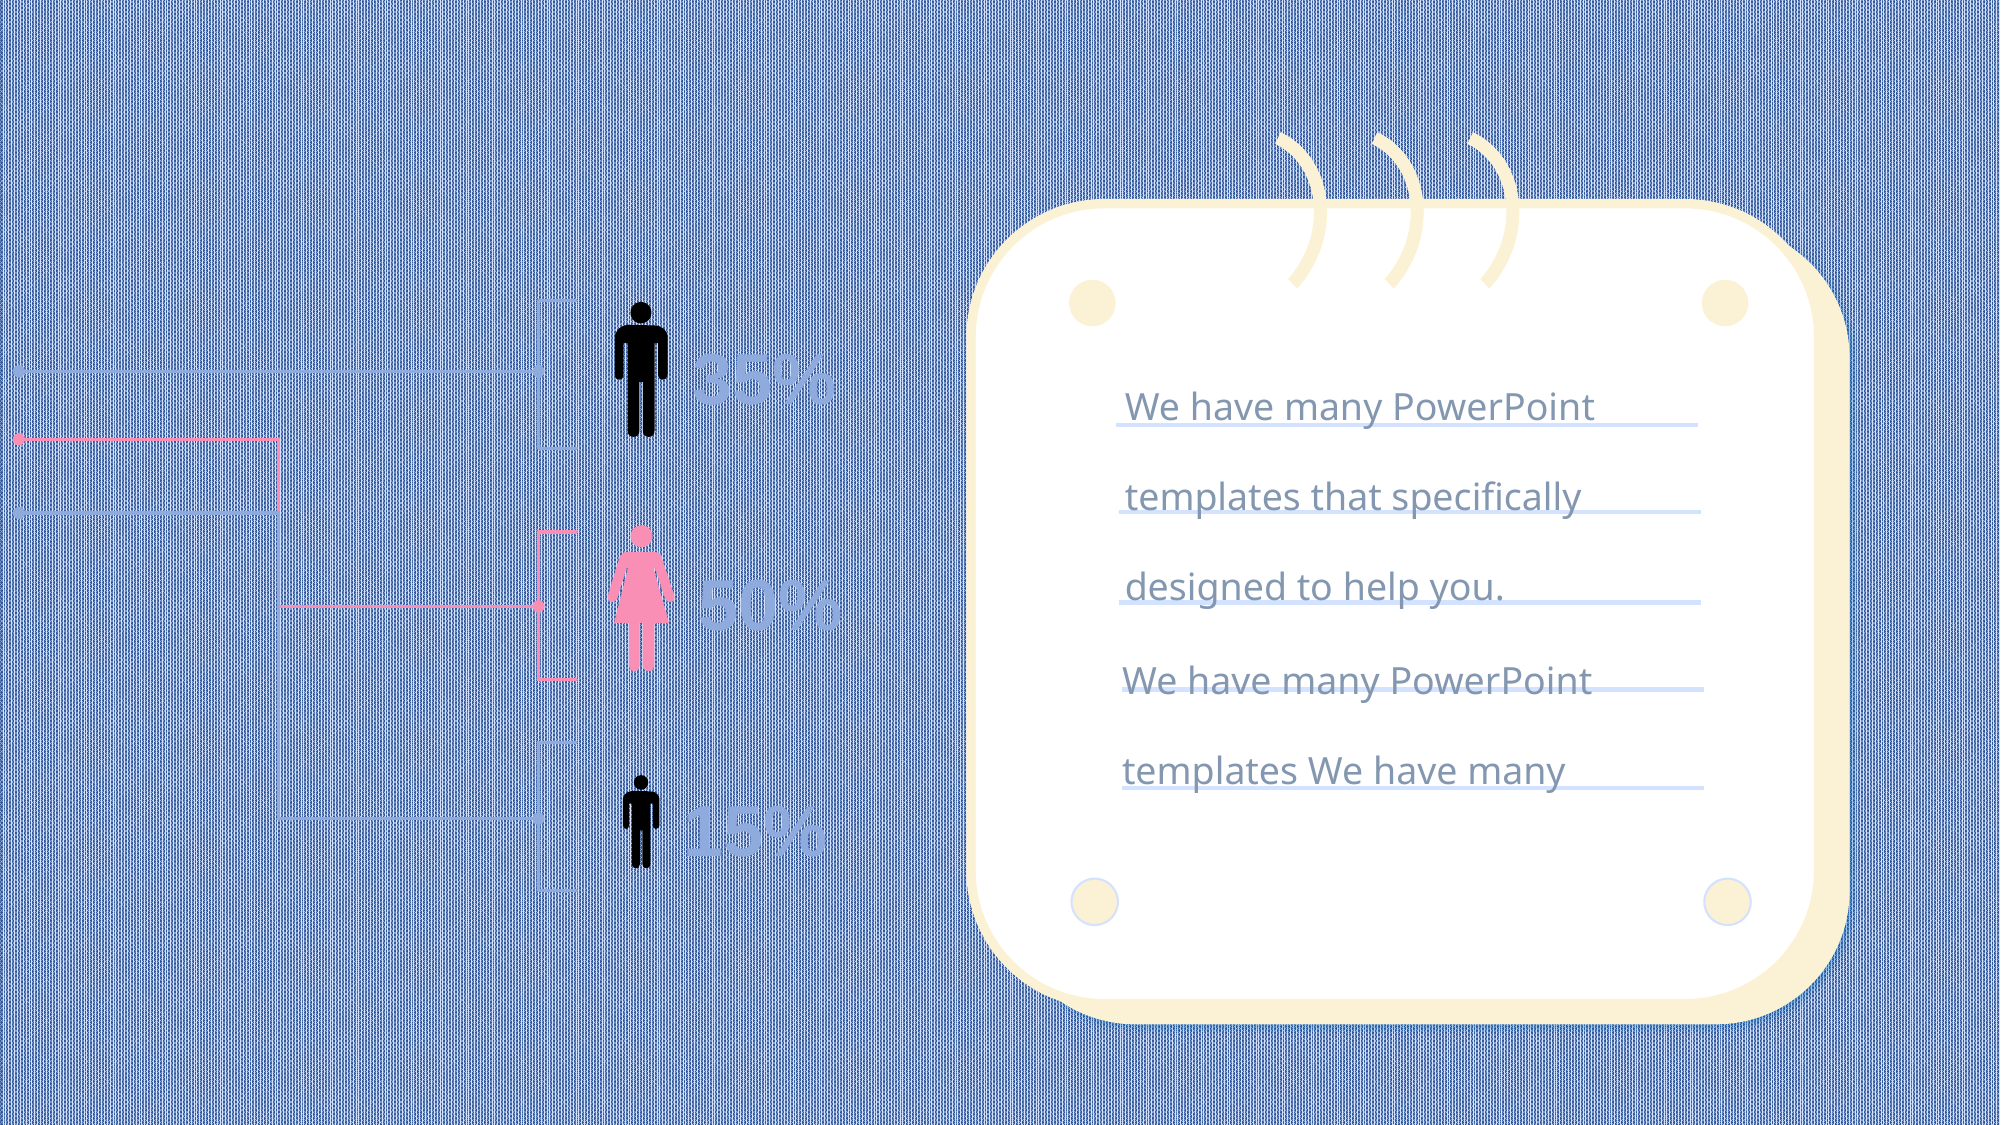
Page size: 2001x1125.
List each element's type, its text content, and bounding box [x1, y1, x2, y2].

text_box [18, 300, 844, 891]
text_box [1046, 237, 1851, 1026]
text_box [1700, 278, 1750, 328]
text_box [1703, 877, 1752, 927]
text_box [1068, 278, 1117, 328]
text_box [1150, 122, 1517, 324]
text_box We have many PowerPoint templates that specifically designed to help you. [1110, 330, 1747, 615]
text_box We have many PowerPoint templates We have many [1107, 604, 1745, 800]
text_box [1070, 877, 1119, 927]
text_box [1115, 425, 1705, 789]
text_box [969, 202, 1820, 1005]
